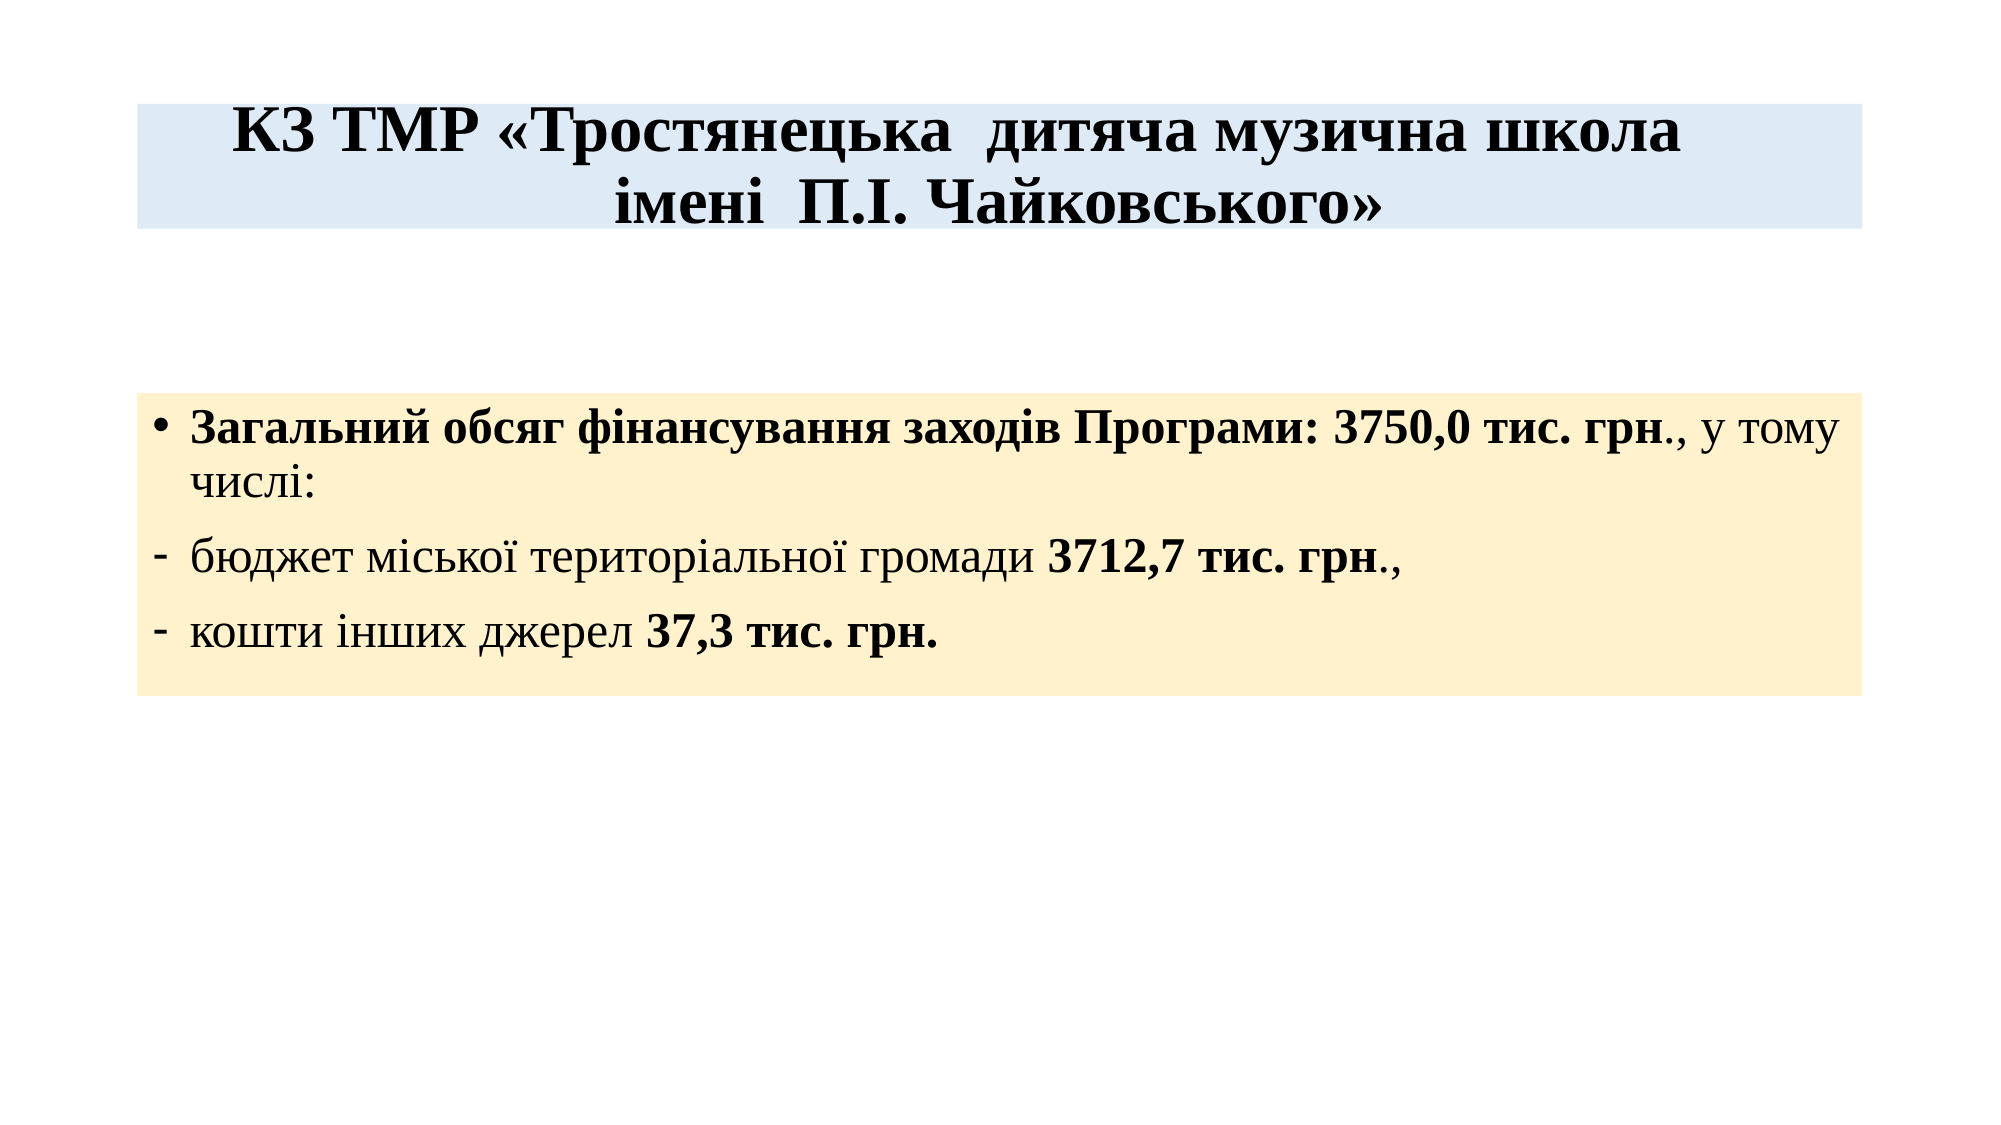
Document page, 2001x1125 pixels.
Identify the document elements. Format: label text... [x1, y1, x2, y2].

title КЗ ТМР «Тростянецька дитяча музична школа імені П.І. Чайковського» [137, 103, 1863, 229]
list Загальний обсяг фінансування заходів Програми: 3750,0 тис. грн., у тому числі: бюджет міської територіальної громади 3712,7 тис. грн., кошти інших джерел 37,3 тис. грн. [137, 393, 1863, 697]
